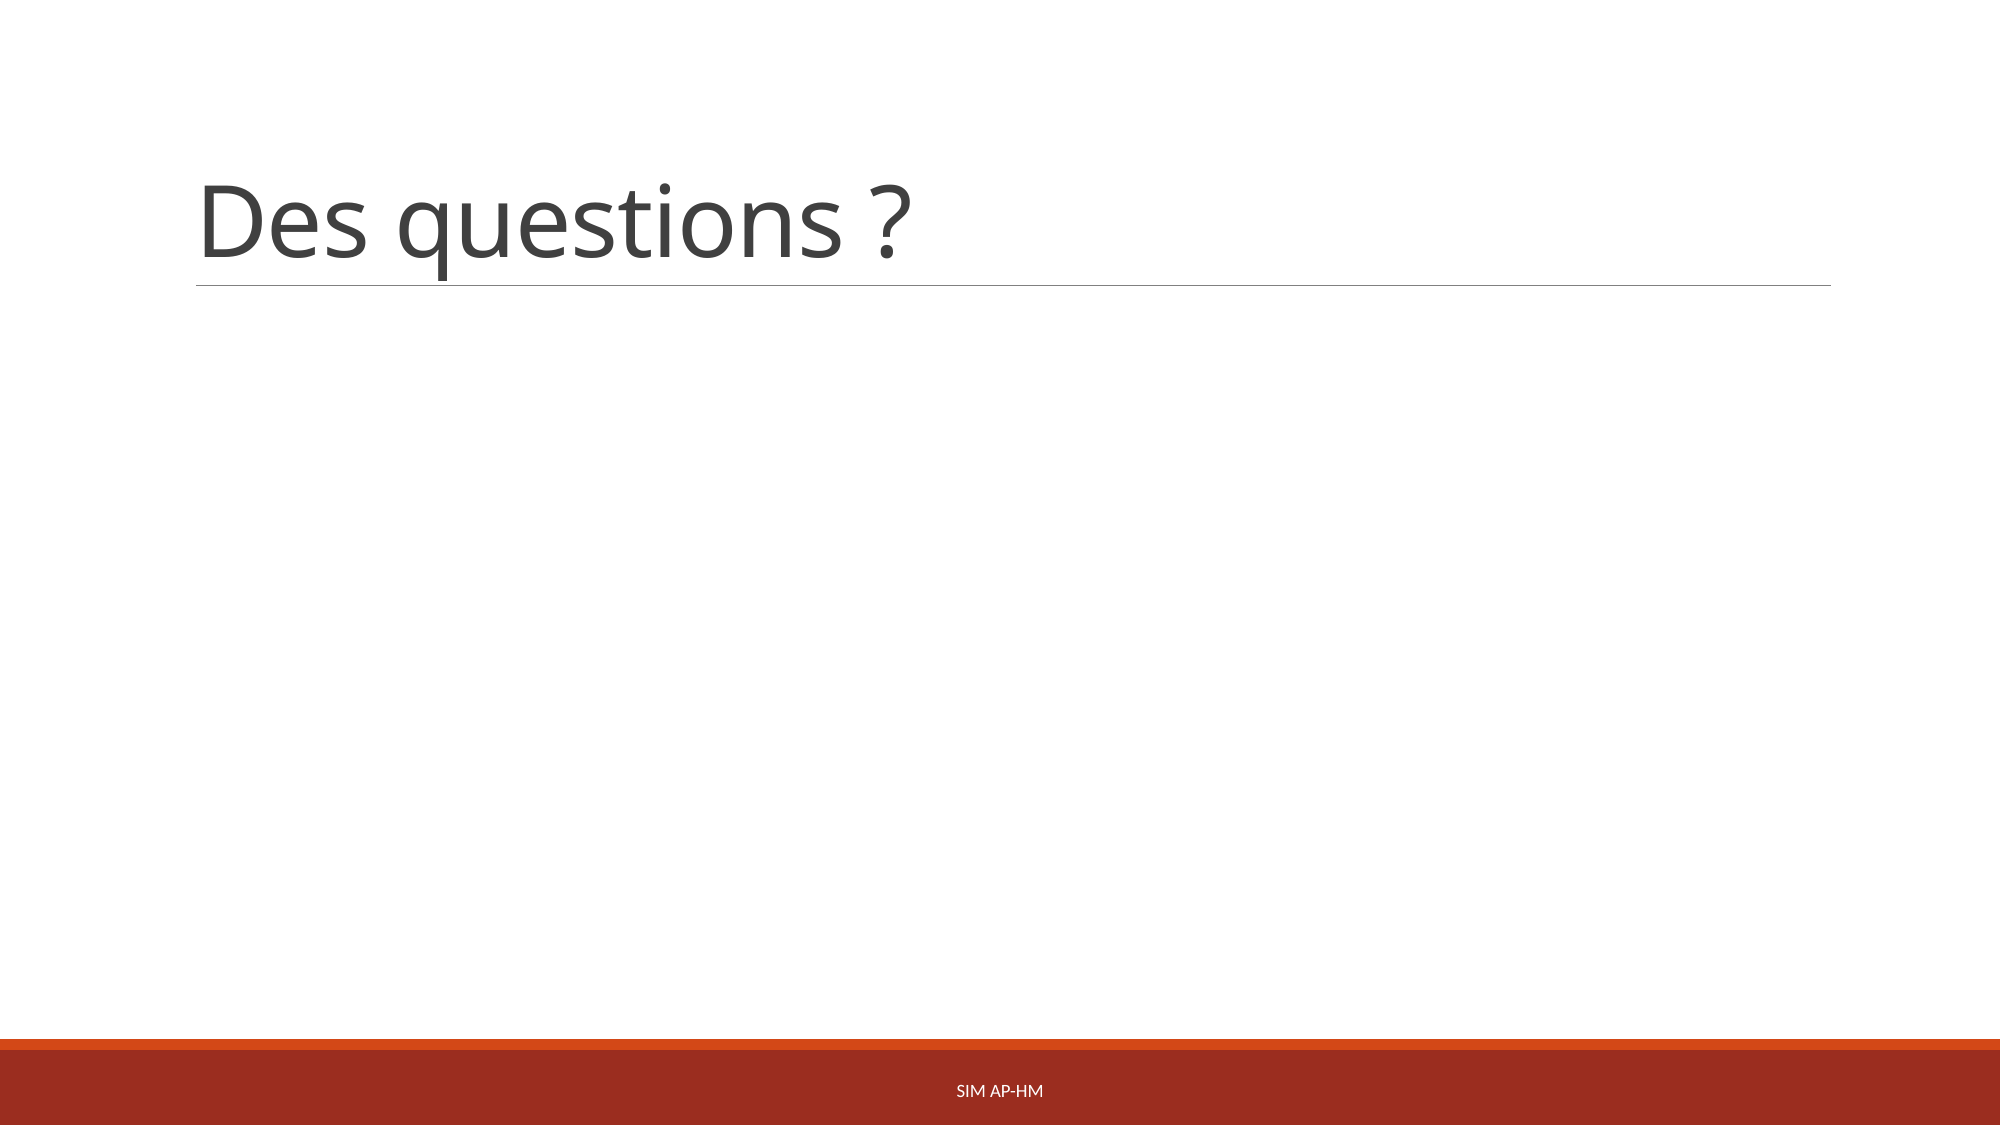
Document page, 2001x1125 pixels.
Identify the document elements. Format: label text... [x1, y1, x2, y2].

footer SIM AP-HM [604, 1059, 1396, 1120]
title Des questions ? [180, 47, 1830, 285]
